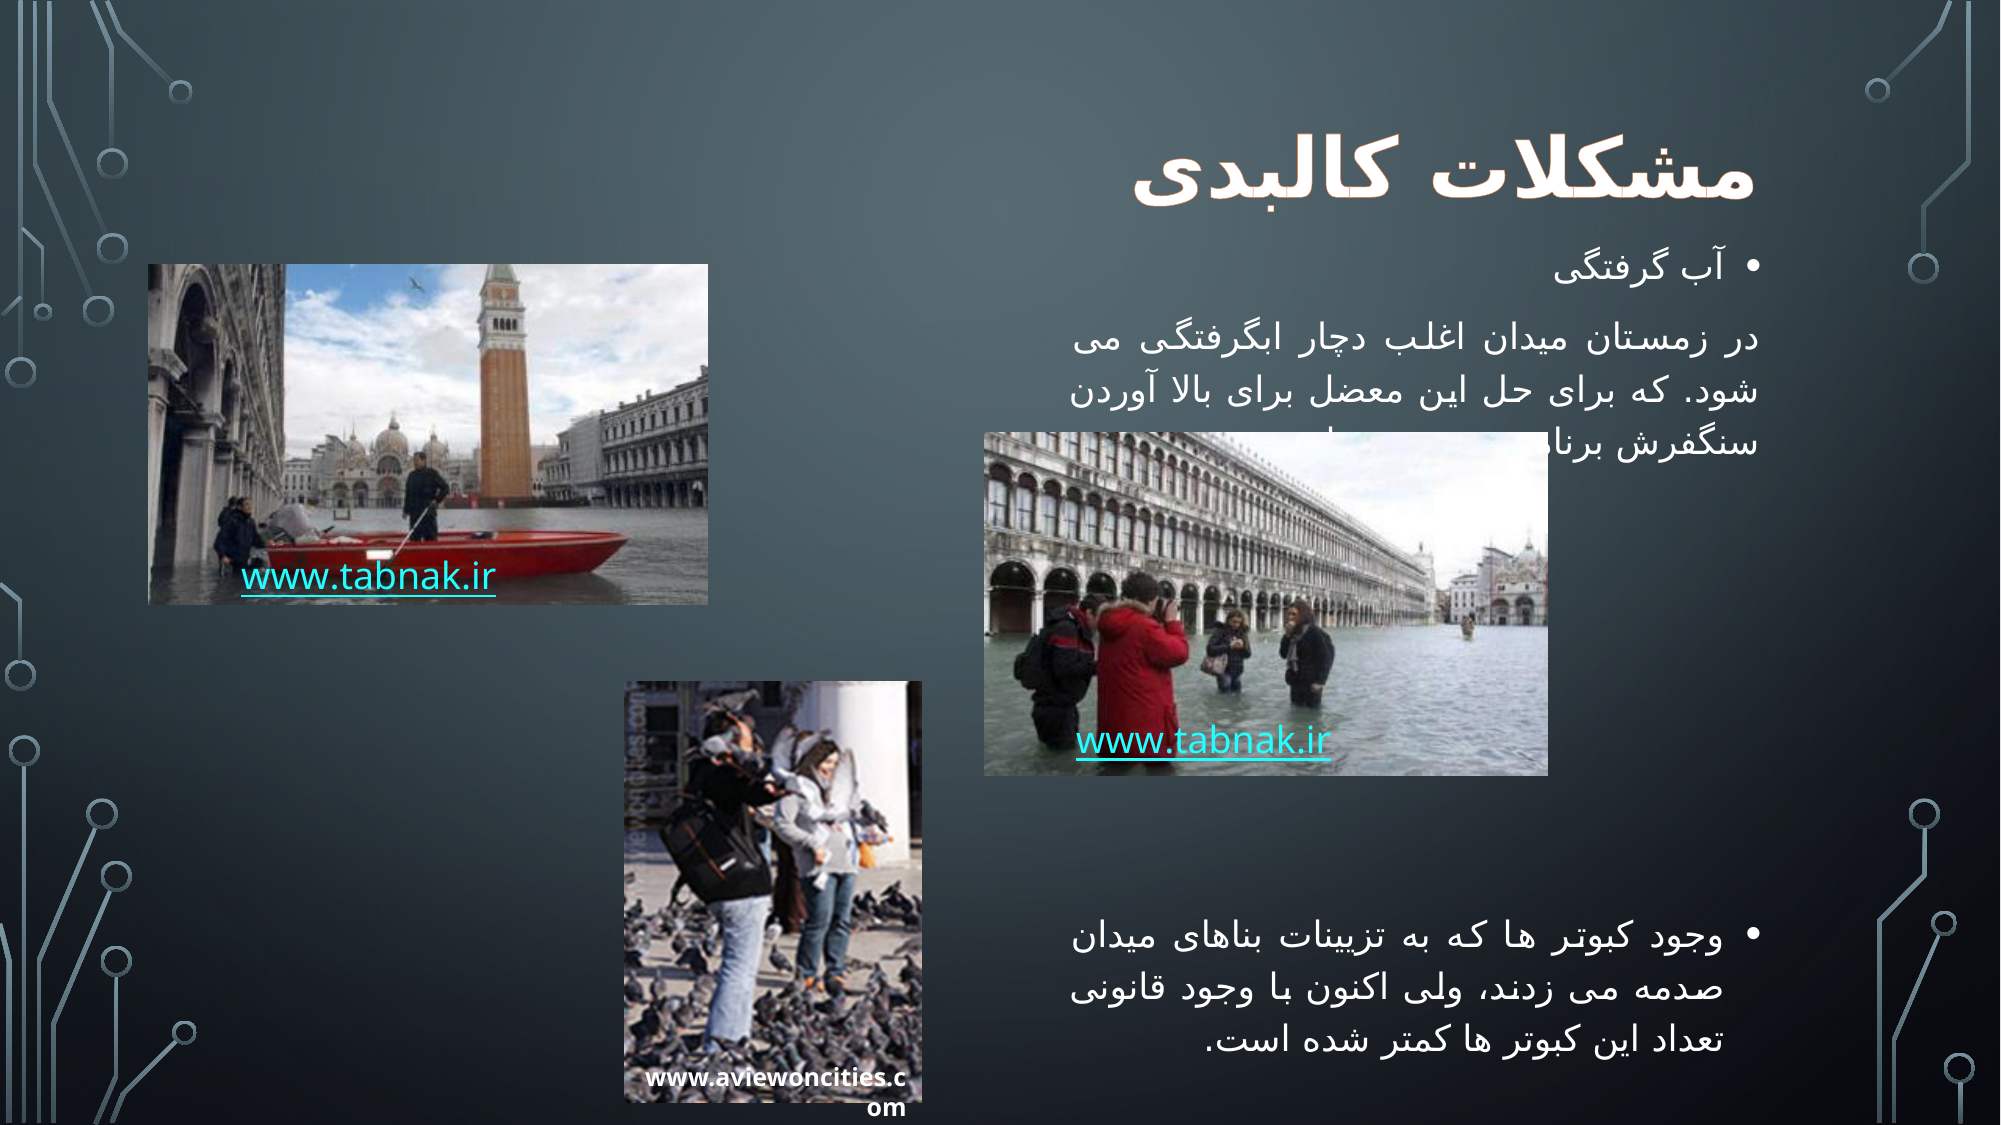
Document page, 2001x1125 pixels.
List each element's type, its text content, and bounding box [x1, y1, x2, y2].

title مشکلات کالبدی [112, 99, 1775, 241]
list آب گرفتگی در زمستان میدان اغلب دچار ابگرفتگی می شود. که برای حل این معضل برای بالا آوردن سنگفرش برنامه ریزی شده است. وجود کبوتر ها که به تزیینات بناهای میدان صدمه می زدند، ولی اکنون با وجود قانونی تعداد این کبوتر ها کمتر شده است. [1051, 226, 1775, 1070]
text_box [983, 432, 1549, 815]
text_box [148, 264, 708, 697]
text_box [624, 681, 922, 1125]
